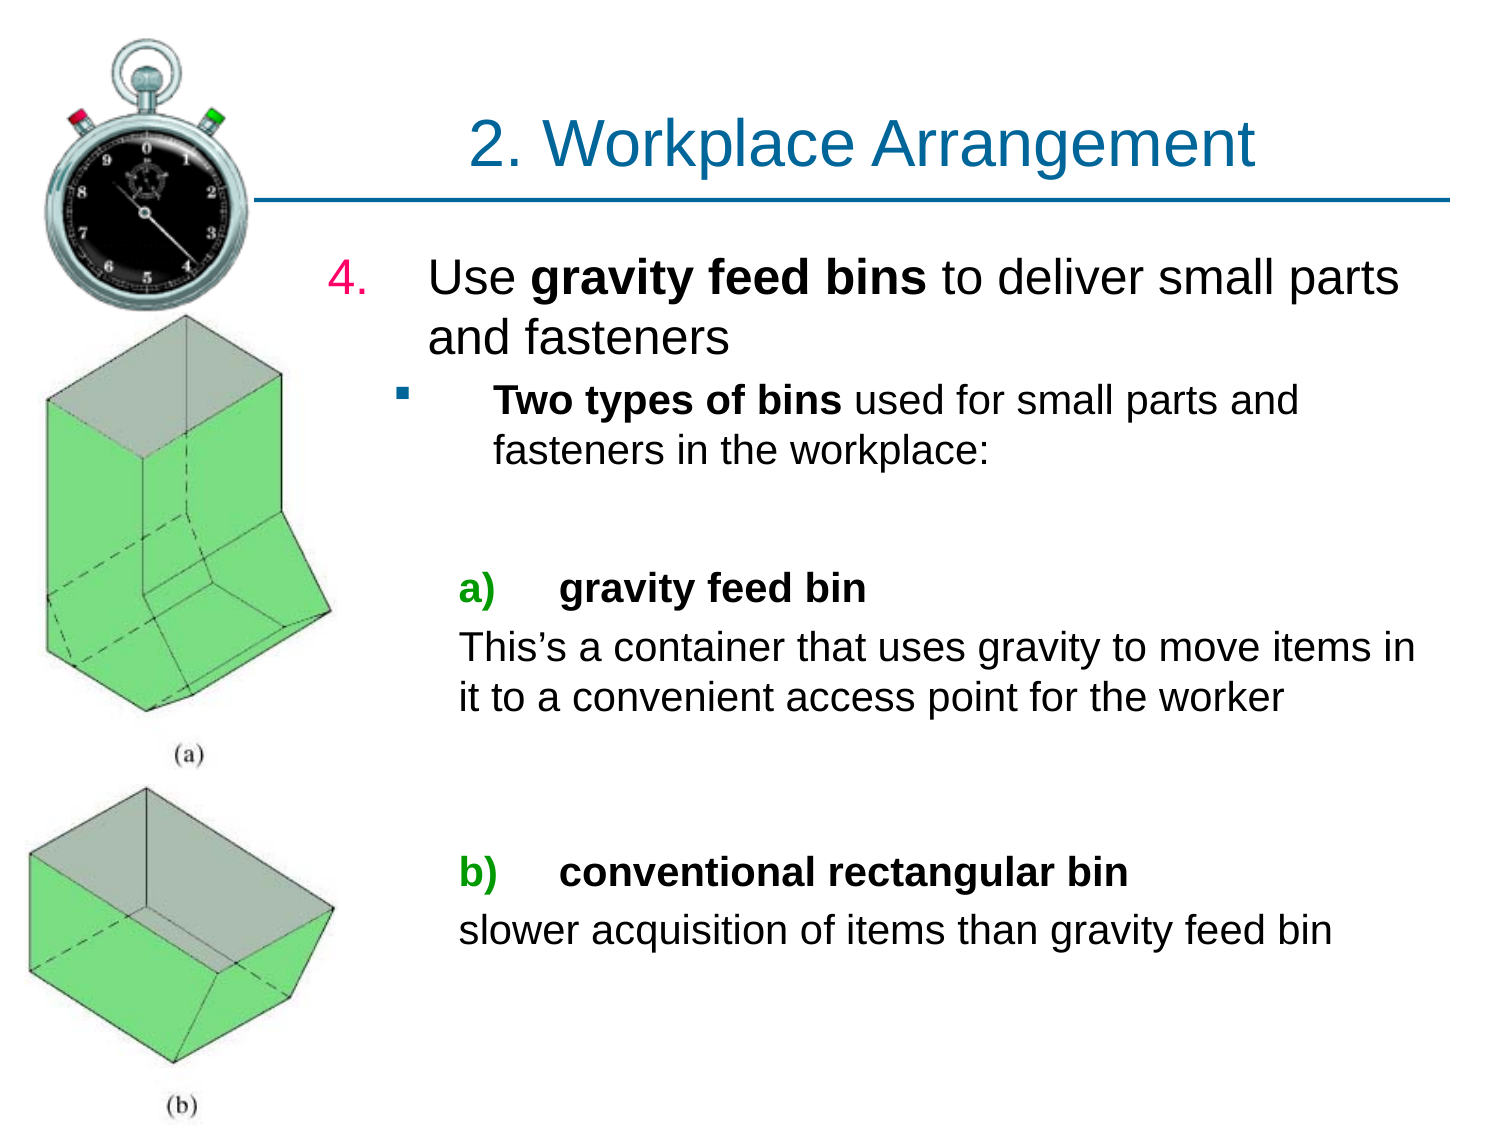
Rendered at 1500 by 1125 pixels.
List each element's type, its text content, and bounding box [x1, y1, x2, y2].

list Use gravity feed bins to deliver small parts and fasteners Two types of bins used for small parts and fasteners in the workplace: gravity feed bin This’s a container that uses gravity to move items in it to a convenient access point for the worker conventional rectangular bin slower acquisition of items than gravity feed bin [312, 237, 1450, 975]
title 2. Workplace Arrangement [275, 37, 1450, 188]
picture [37, 37, 338, 770]
picture [24, 784, 339, 1125]
